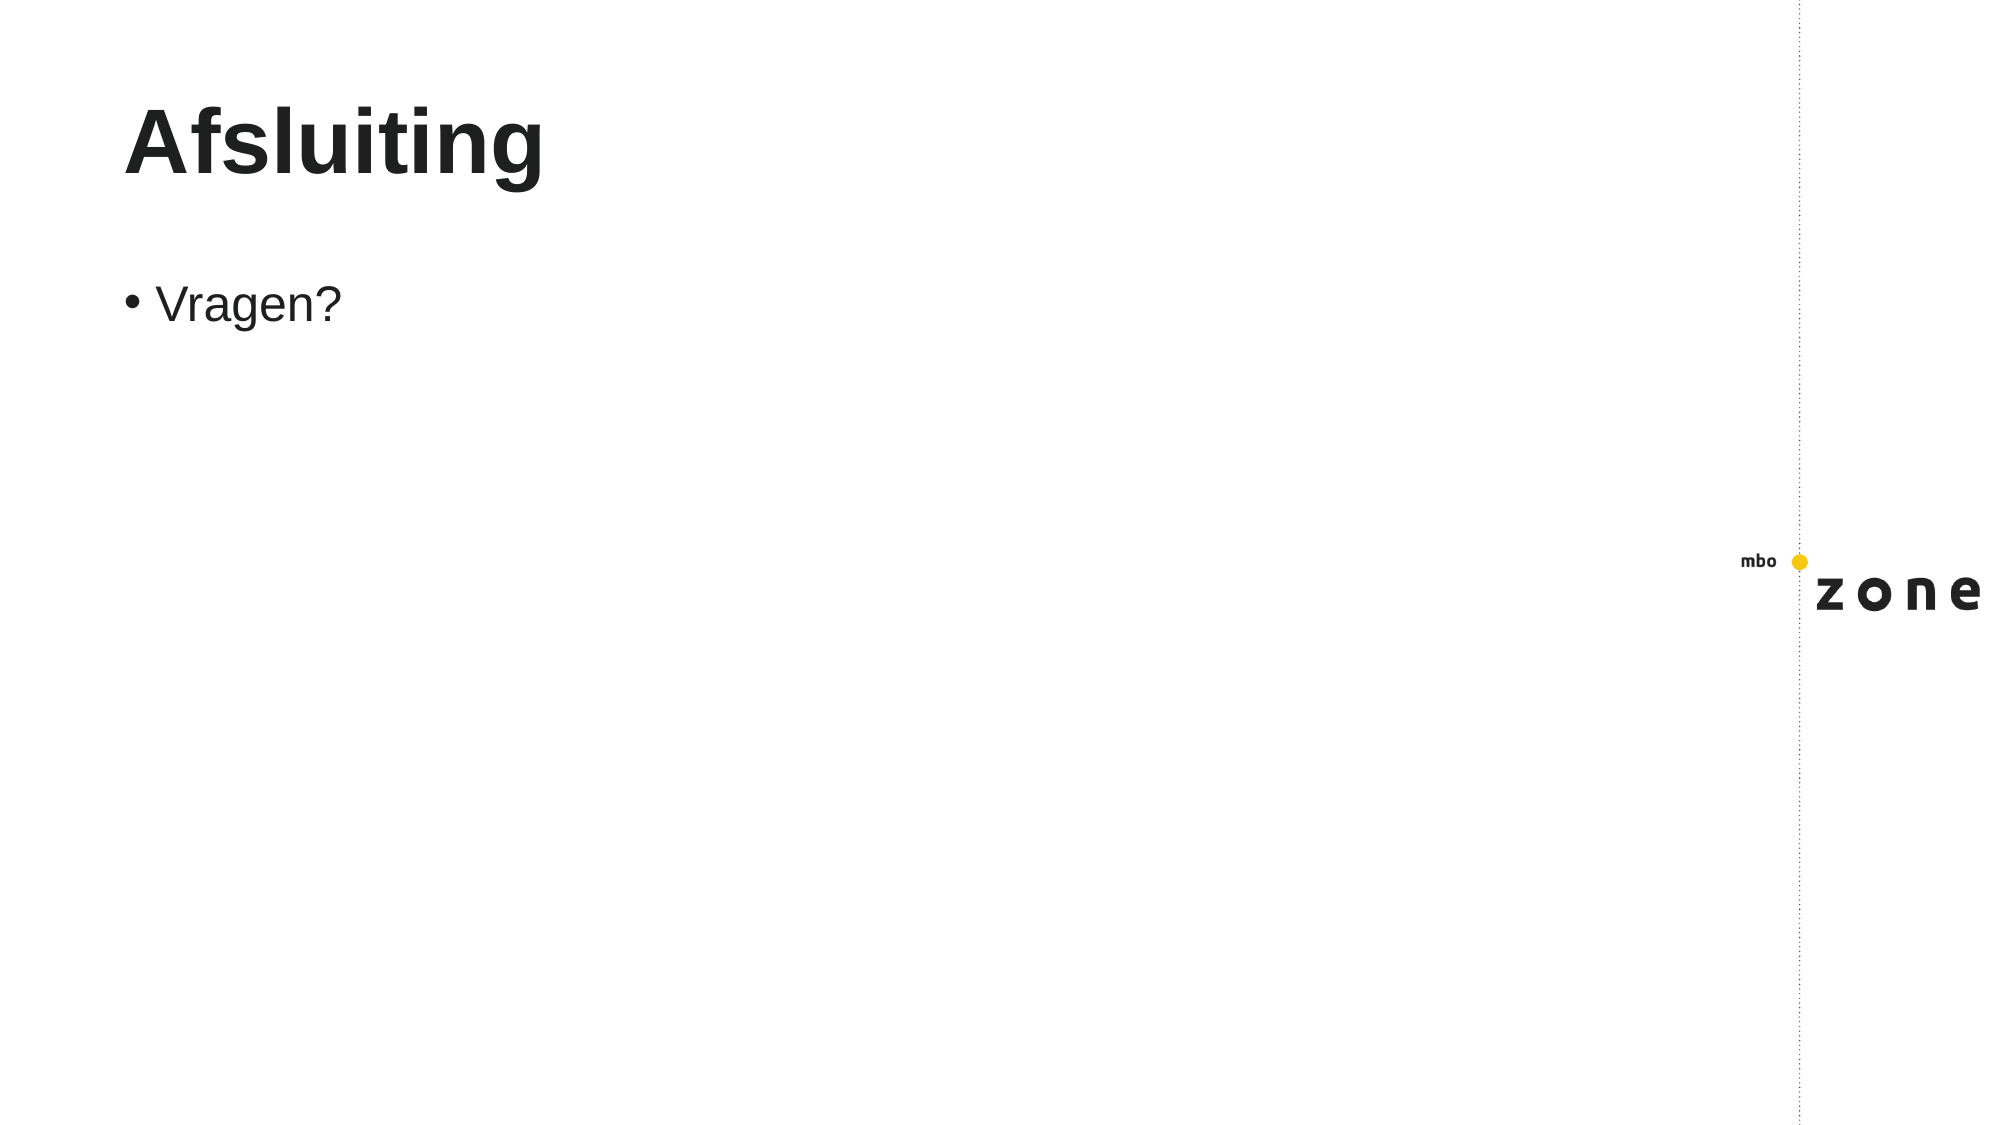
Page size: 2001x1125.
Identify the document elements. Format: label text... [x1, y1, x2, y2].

picture [1596, 0, 2001, 1125]
list Vragen? [124, 271, 1394, 986]
title Afsluiting [124, 94, 1607, 272]
